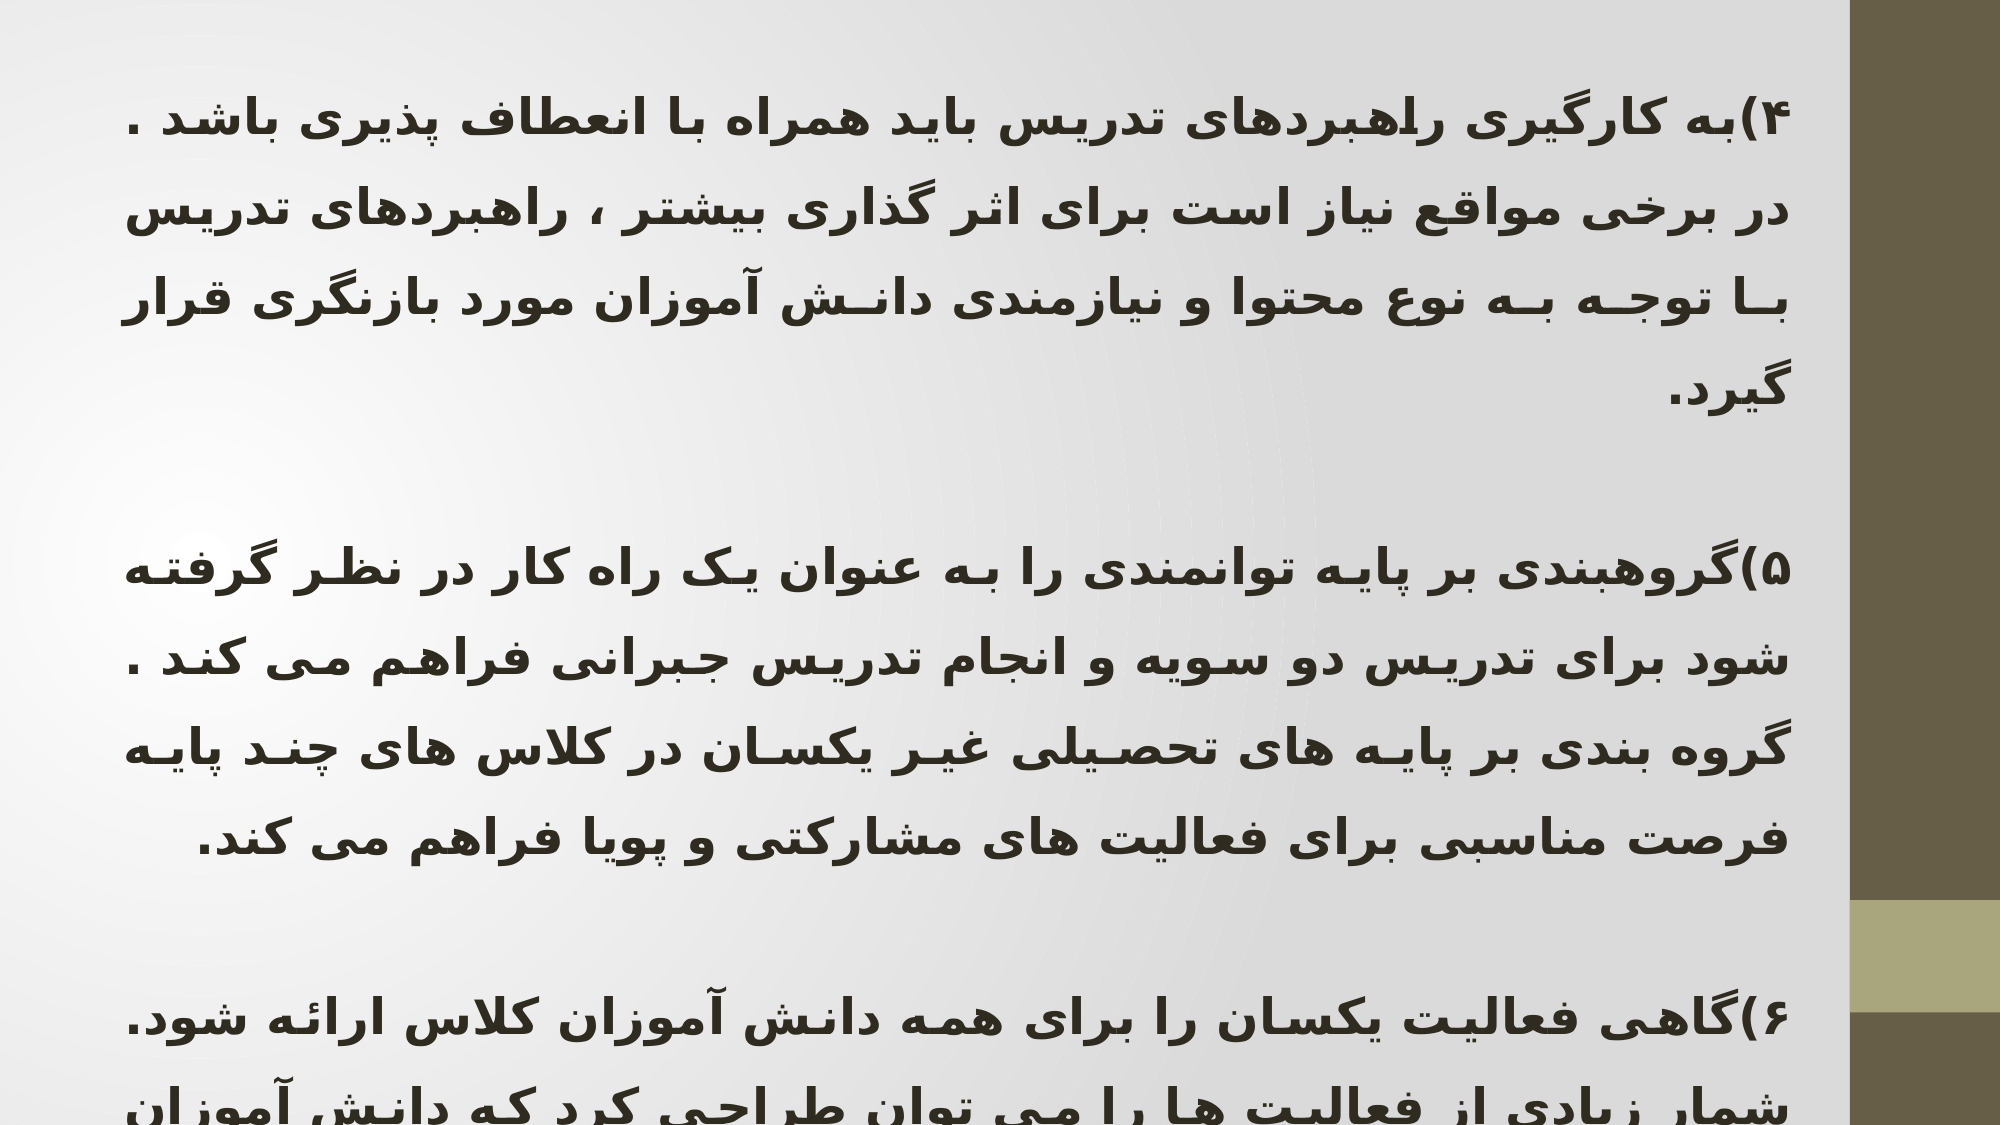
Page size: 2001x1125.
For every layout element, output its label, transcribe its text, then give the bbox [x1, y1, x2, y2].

text_box ۴)به کارگیری راهبردهای تدریس باید همراه با انعطاف پذیری باشد . در برخی مواقع نیاز است برای اثر گذاری بیشتر ، راهبردهای تدریس با توجه به نوع محتوا و نیازمندی دانش آموزان مورد بازنگری قرار گیرد. ۵)گروهبندی بر پایه توانمندی را به عنوان یک راه کار در نظر گرفته شود برای تدریس دو سویه و انجام تدریس جبرانی فراهم می کند . گروه بندی بر پایه های تحصیلی غیر یکسان در کلاس های چند پایه فرصت مناسبی برای فعالیت های مشارکتی و پویا فراهم می کند. ۶)گاهی فعالیت یکسان را برای همه دانش آموزان کلاس ارائه شود. شمار زیادی از فعالیت ها را می توان طراحی کرد که دانش آموزان پایه های اول تا ششم در انجام دادن آن ها شرکت کنند. [109, 46, 1807, 1125]
